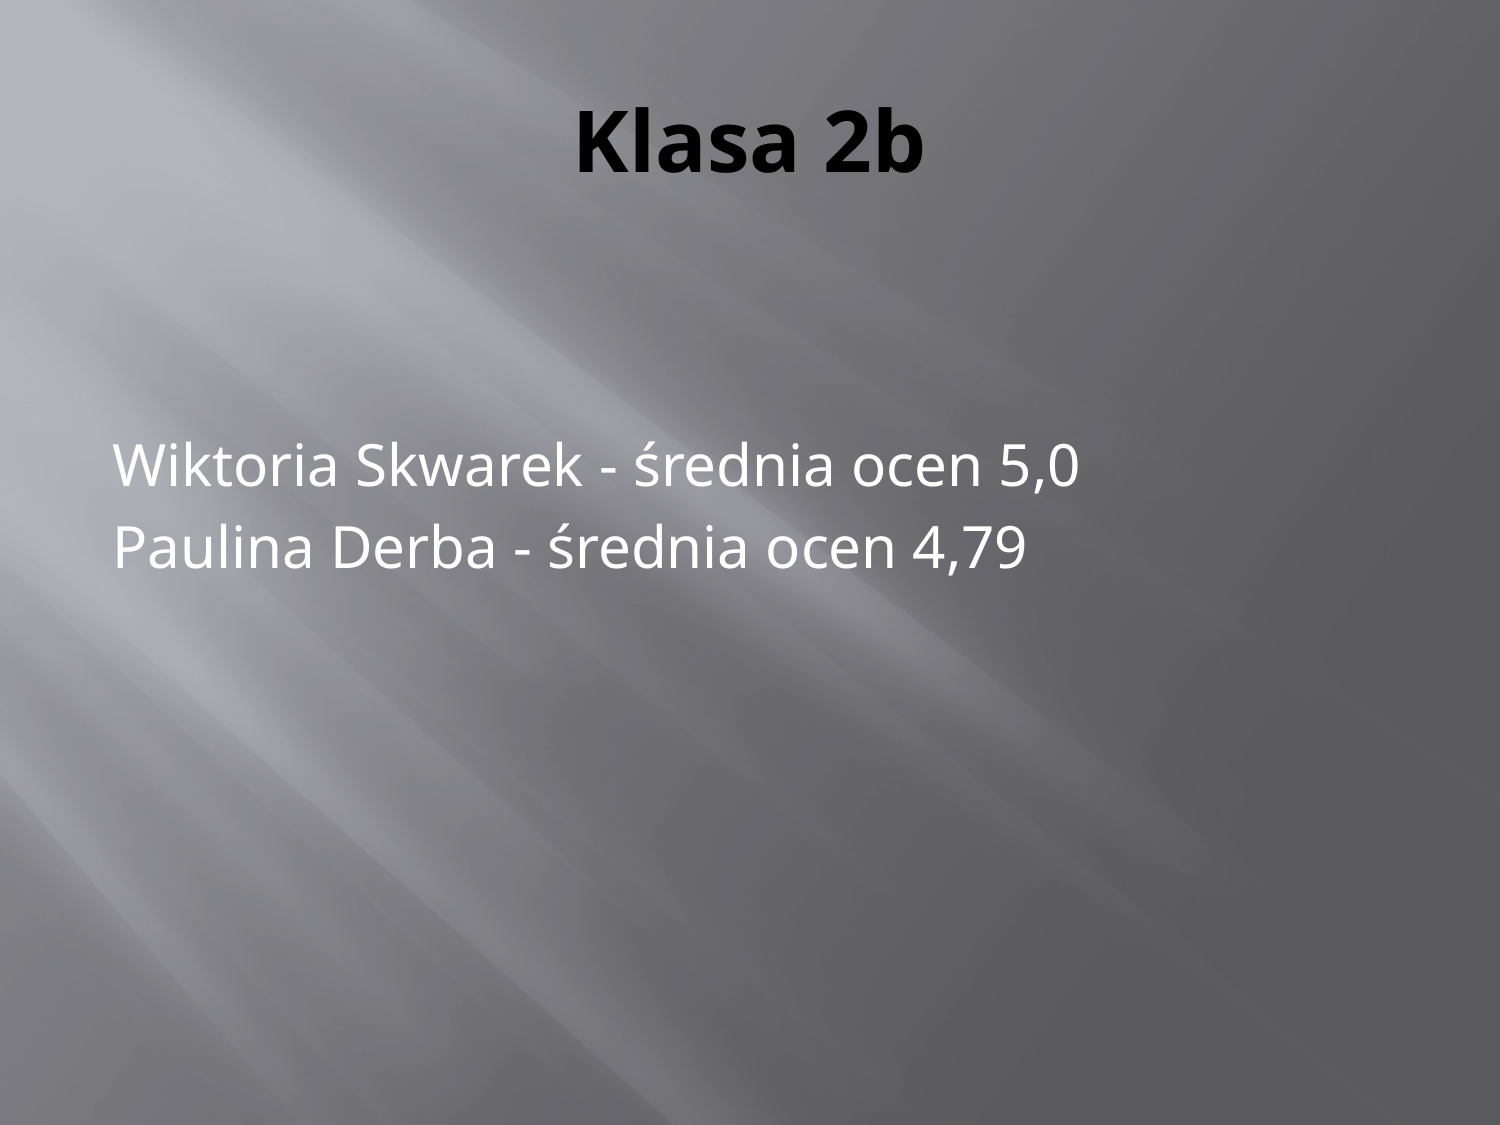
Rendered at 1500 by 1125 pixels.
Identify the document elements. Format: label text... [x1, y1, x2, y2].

title Klasa 2b [75, 45, 1425, 233]
list Wiktoria Skwarek - średnia ocen 5,0 Paulina Derba - średnia ocen 4,79 [75, 420, 1425, 1035]
